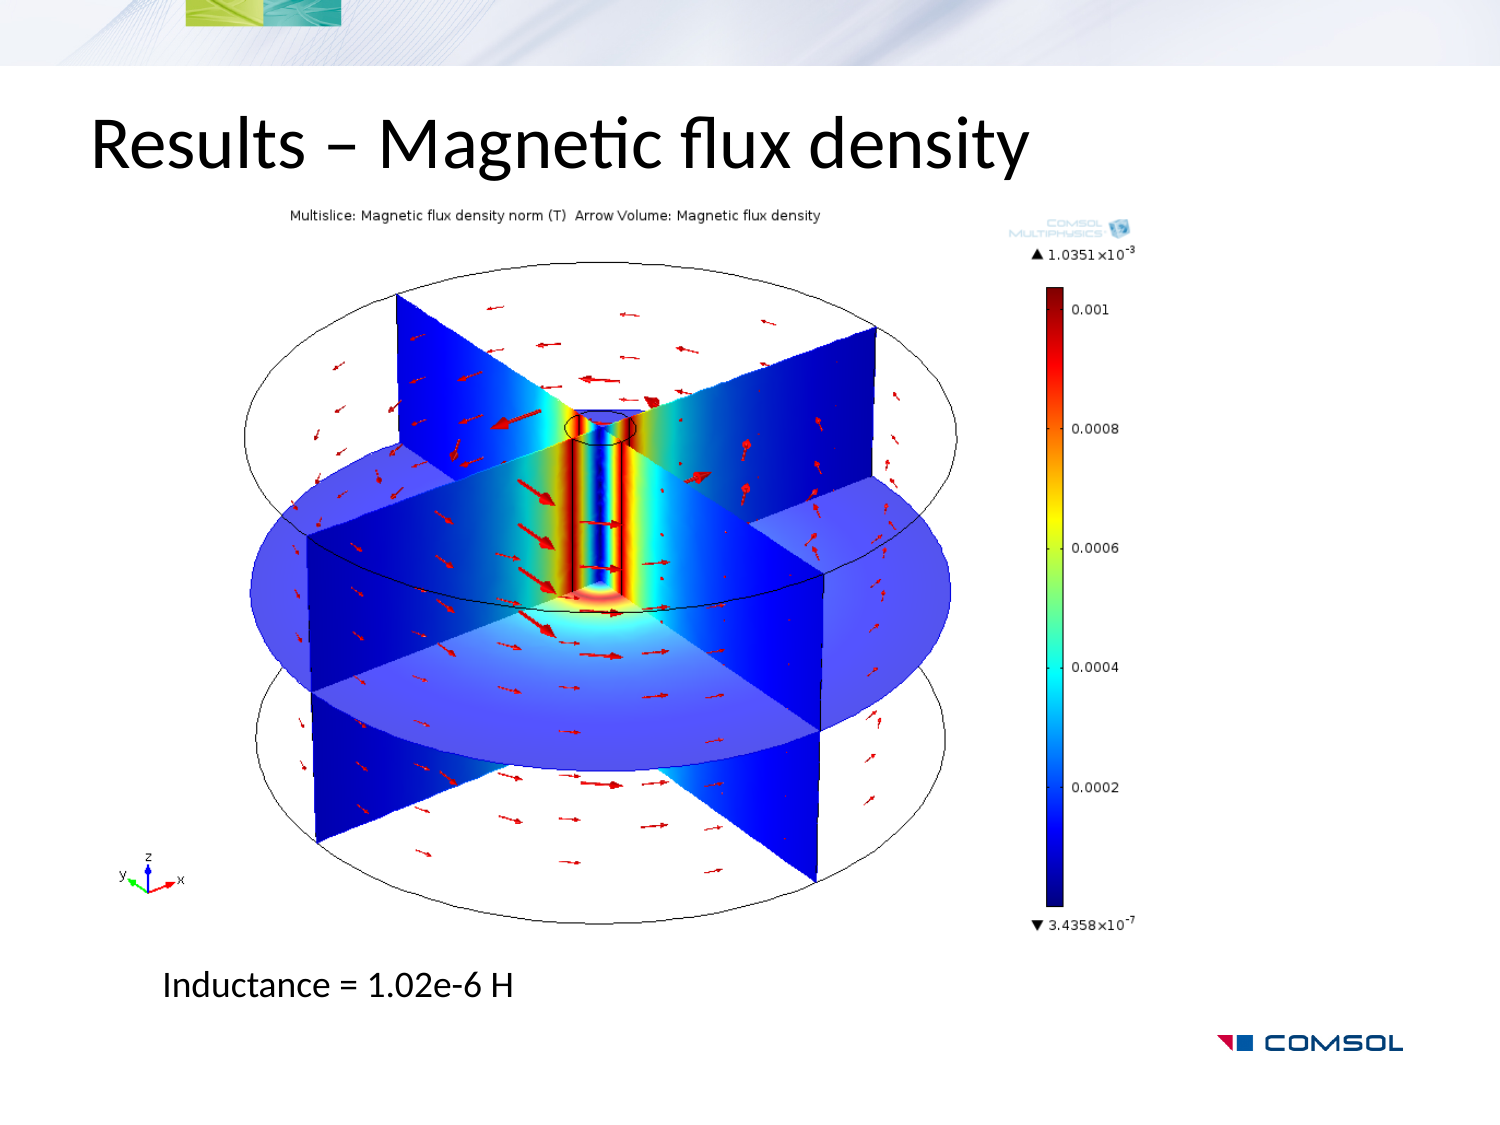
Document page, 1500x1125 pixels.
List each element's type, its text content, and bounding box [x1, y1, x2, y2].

title Results – Magnetic flux density [75, 45, 1425, 233]
text_box Inductance = 1.02e-6 H [147, 952, 727, 1012]
picture [0, 0, 1500, 1125]
